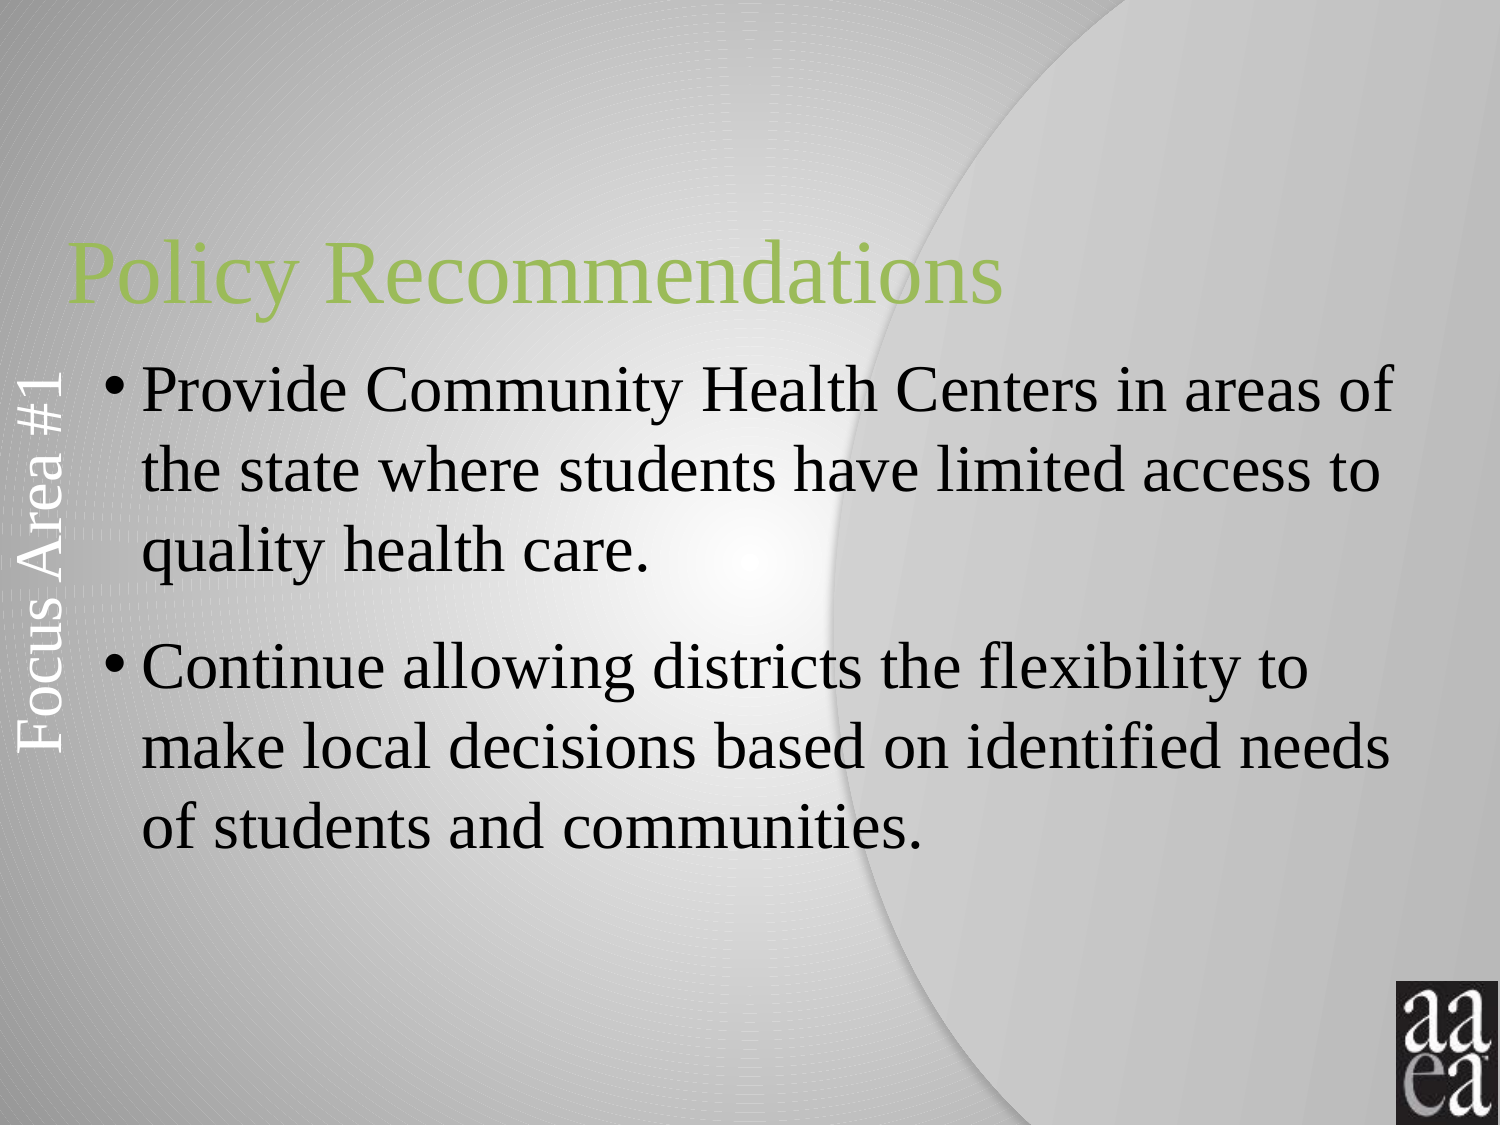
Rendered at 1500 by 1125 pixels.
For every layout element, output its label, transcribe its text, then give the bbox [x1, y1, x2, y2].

list Provide Community Health Centers in areas of the state where students have limited access to quality health care. Continue allowing districts the flexibility to make local decisions based on identified needs of students and communities. [80, 329, 1449, 985]
text_box Focus Area #1 [0, 140, 80, 985]
title Policy Recommendations [80, 196, 1449, 291]
picture [1396, 981, 1498, 1125]
